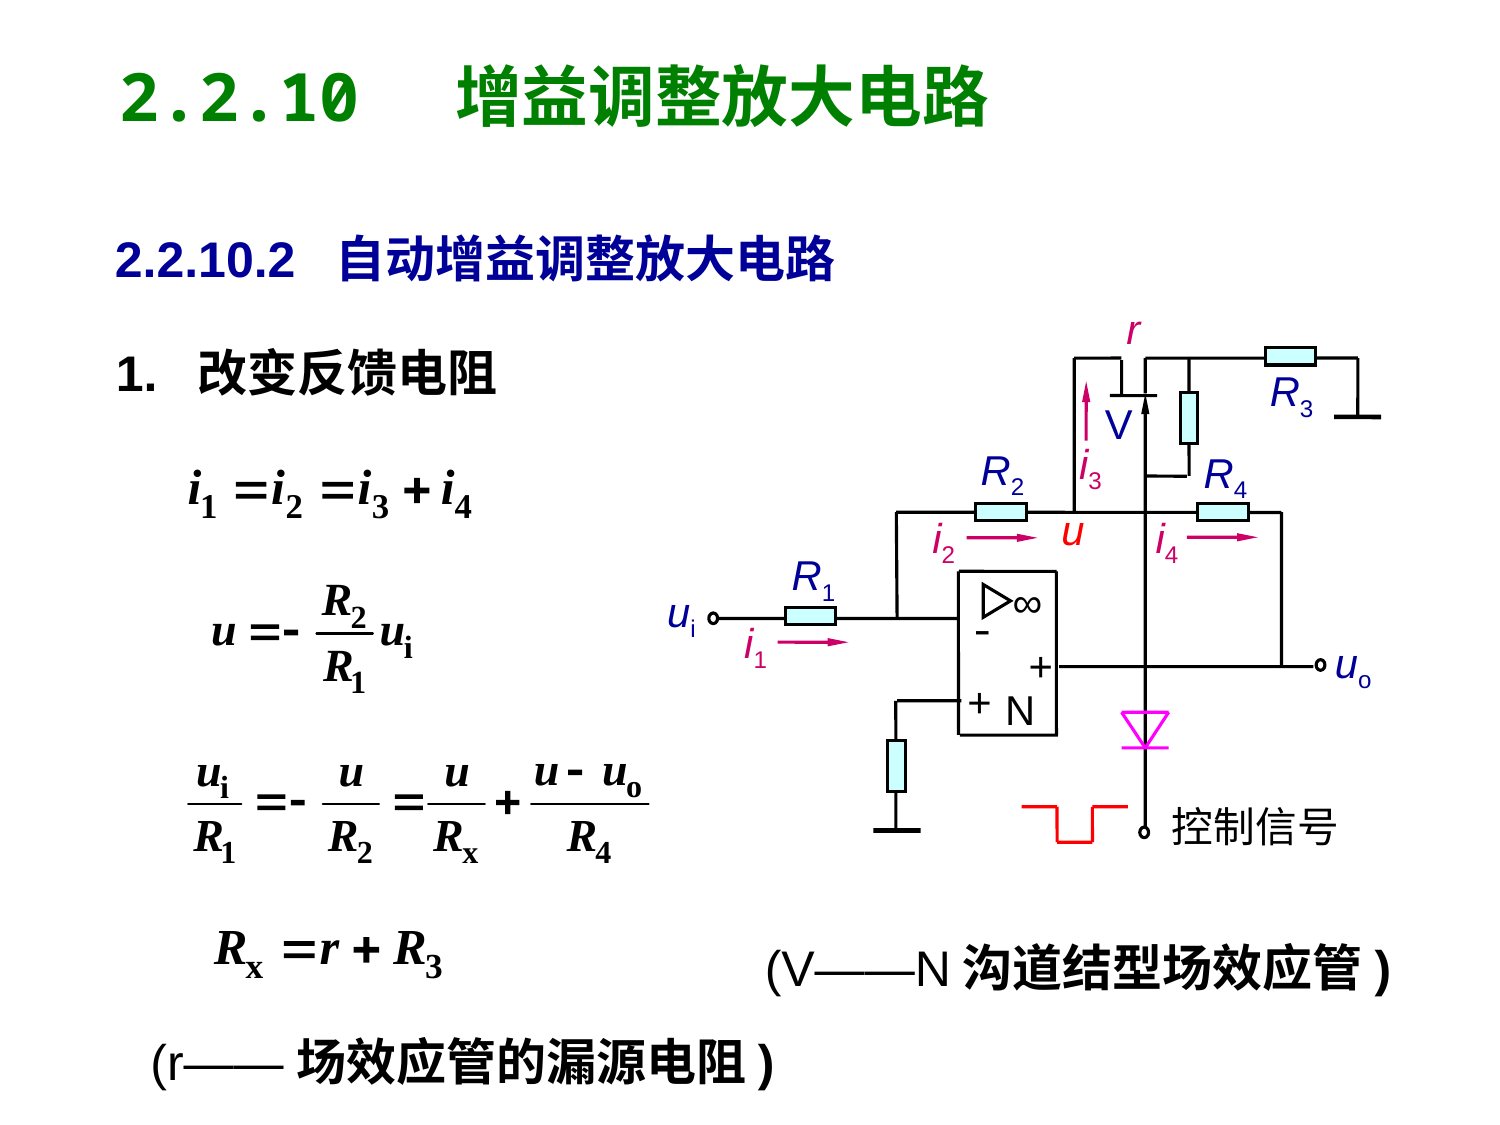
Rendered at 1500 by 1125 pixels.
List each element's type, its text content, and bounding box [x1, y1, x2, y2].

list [182, 457, 479, 528]
text_box 2.2.10 增益调整放大电路 [104, 30, 1463, 150]
text_box 2.2.10.2 自动增益调整放大电路 [100, 207, 1459, 327]
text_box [206, 916, 448, 988]
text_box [666, 302, 1394, 854]
text_box 1. 改变反馈电阻 [101, 321, 661, 409]
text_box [206, 573, 420, 700]
text_box (r——场效应管的漏源电阻) [135, 1011, 886, 1099]
text_box (V——N沟道结型场效应管) [749, 916, 1500, 1004]
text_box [182, 744, 656, 870]
